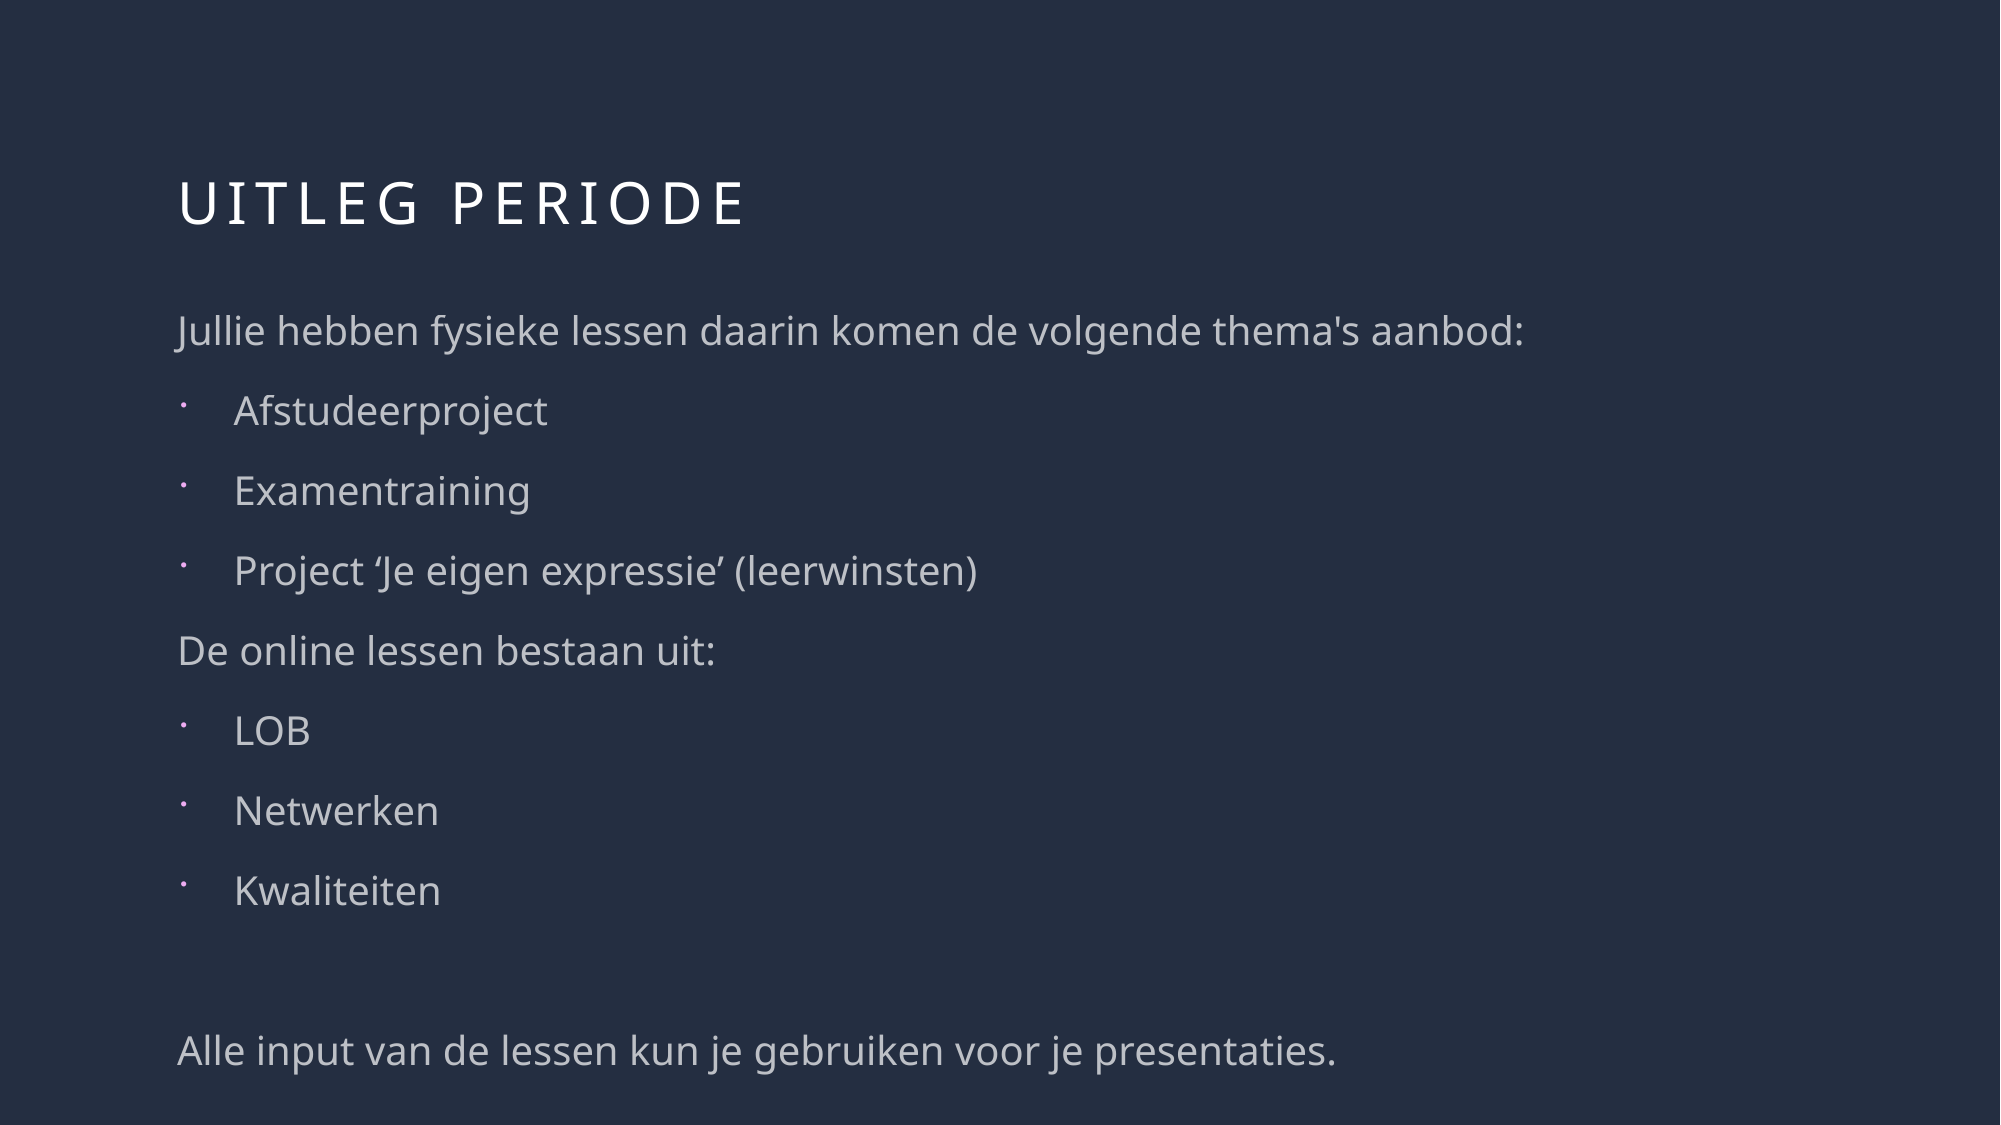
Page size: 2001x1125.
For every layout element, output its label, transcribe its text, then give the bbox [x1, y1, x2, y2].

list Jullie hebben fysieke lessen daarin komen de volgende thema's aanbod: Afstudeerproject Examentraining Project ‘Je eigen expressie’ (leerwinsten) De online lessen bestaan uit: LOB Netwerken Kwaliteiten Alle input van de lessen kun je gebruiken voor je presentaties. [177, 293, 1822, 1077]
title Uitleg periode [177, 165, 1822, 274]
